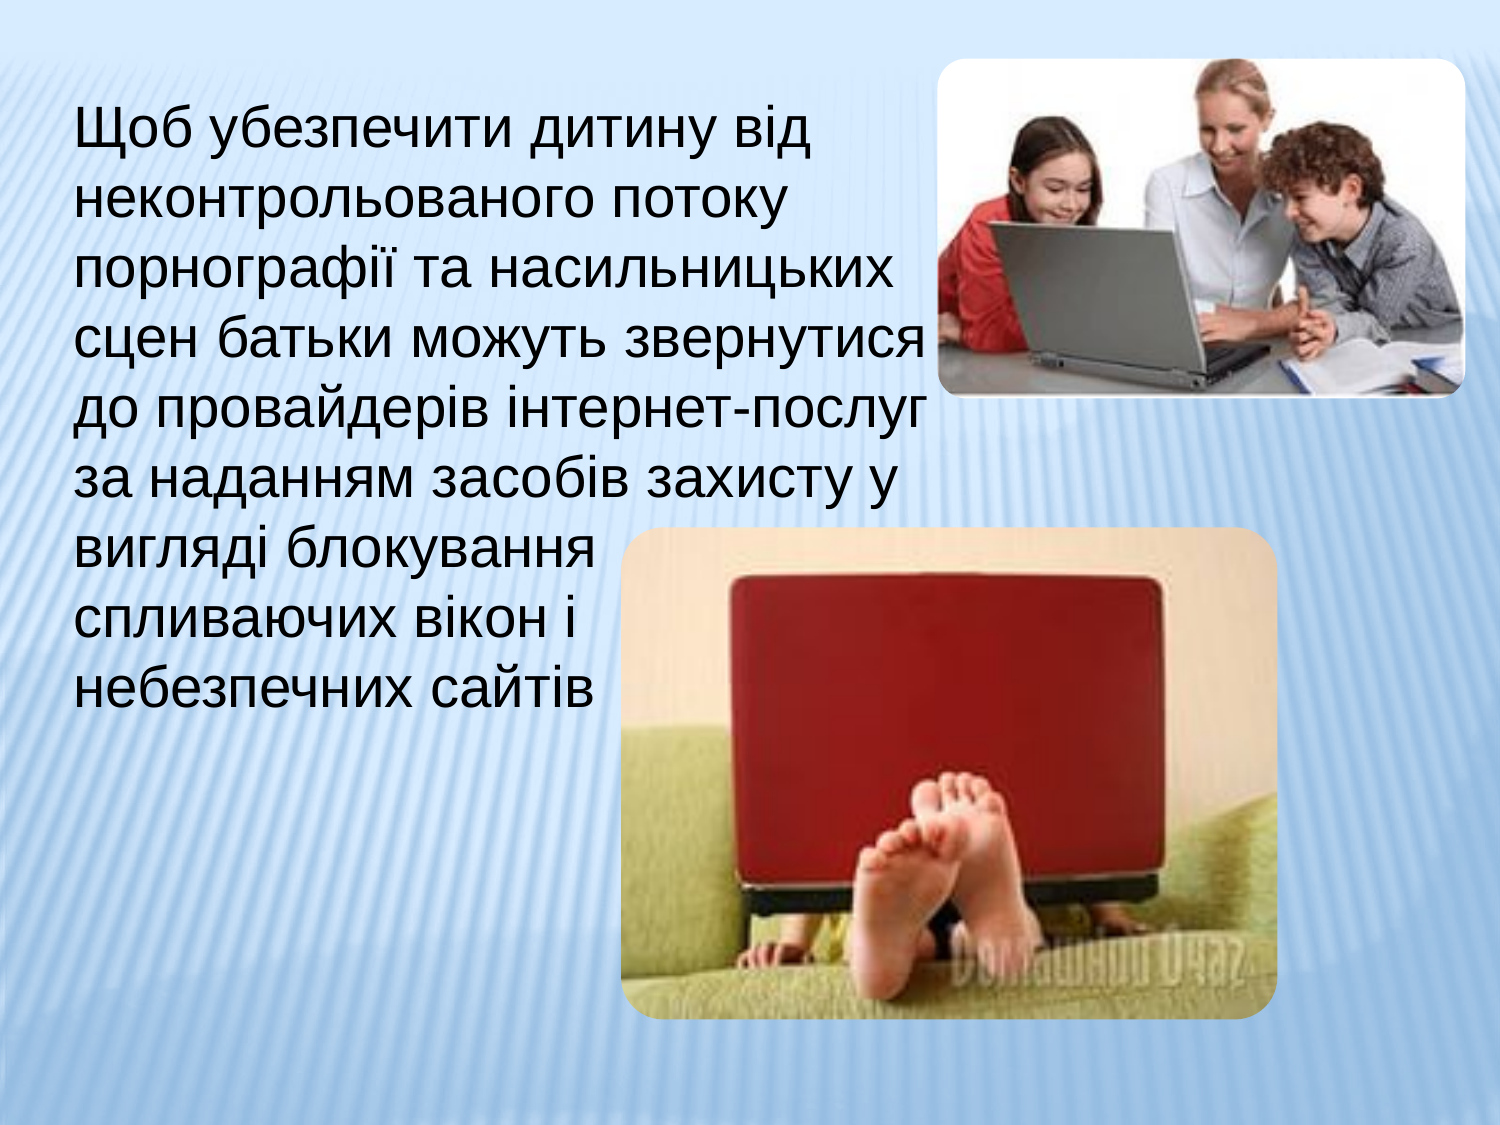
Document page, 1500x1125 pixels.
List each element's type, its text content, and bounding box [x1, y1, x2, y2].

picture [937, 58, 1466, 399]
picture [620, 526, 1278, 1020]
text_box Щоб убезпечити дитину від неконтрольованого потоку порнографії та насильницьких сцен батьки можуть звернутися до провайдерів інтернет-послуг за наданням засобів захисту у вигляді блокування спливаючих вікон і небезпечних сайтів [58, 82, 950, 727]
